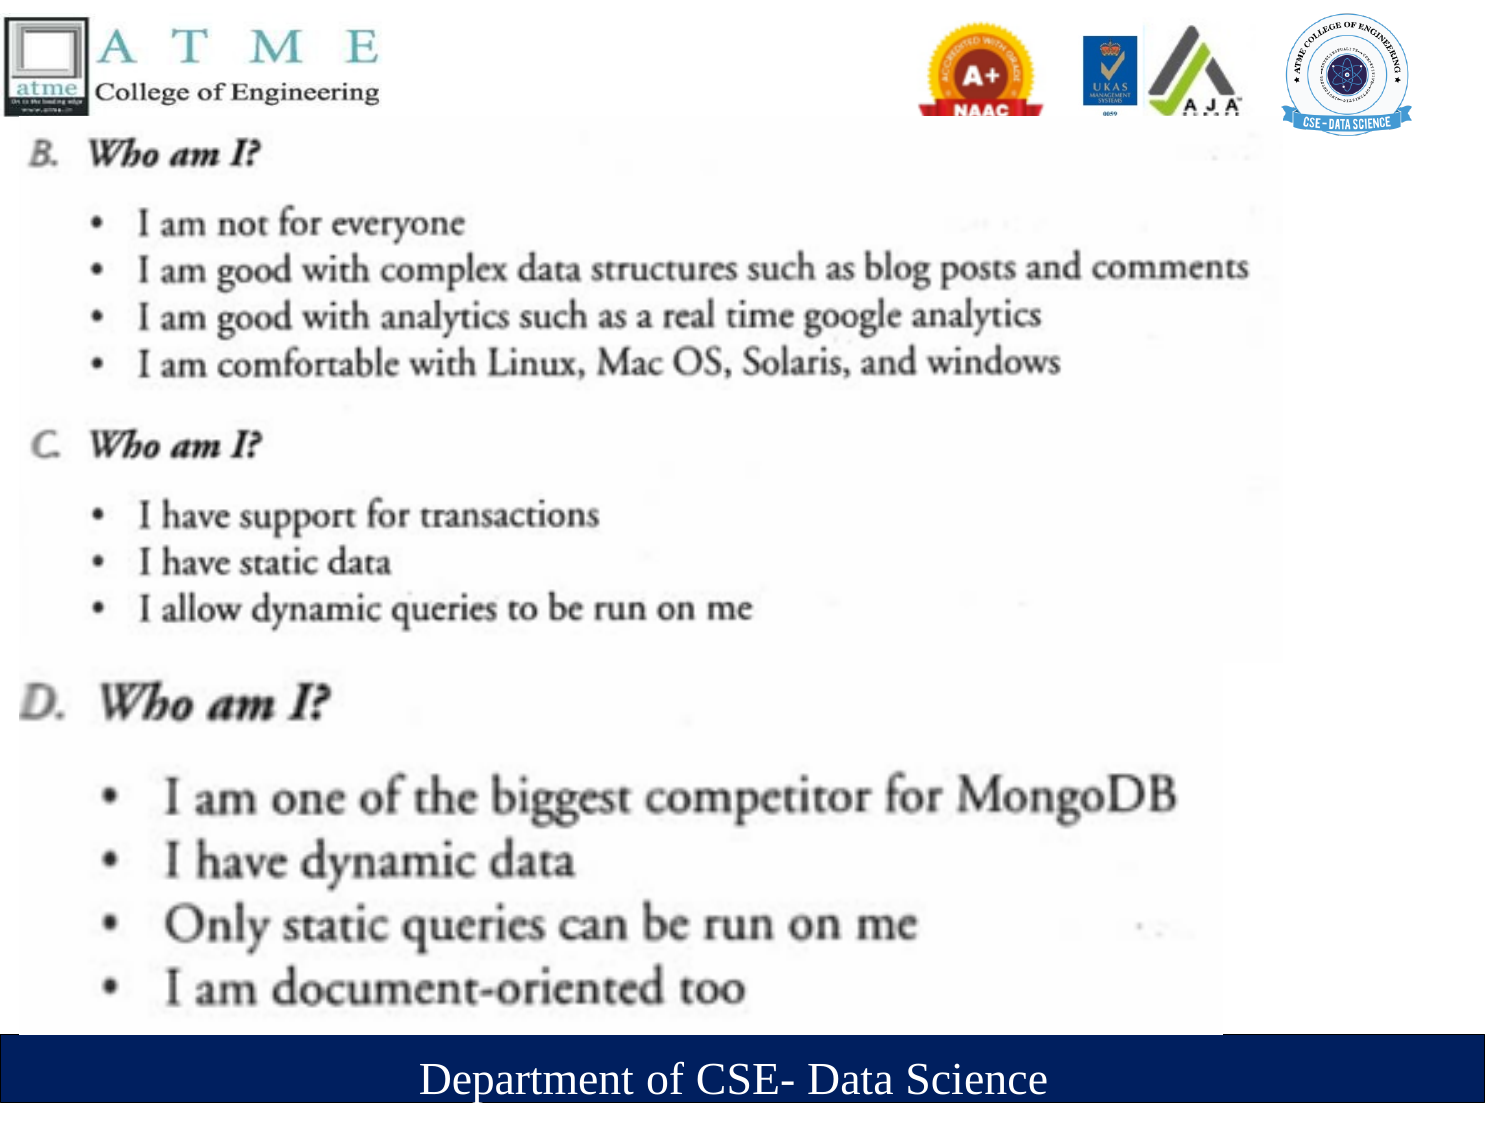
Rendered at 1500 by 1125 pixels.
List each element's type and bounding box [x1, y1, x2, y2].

picture [0, 13, 383, 121]
text_box [1061, 16, 1256, 115]
picture [903, 20, 1058, 116]
text_box [0, 1033, 1486, 1104]
list [19, 116, 1283, 663]
picture [1281, 9, 1412, 140]
picture [19, 644, 1223, 1035]
